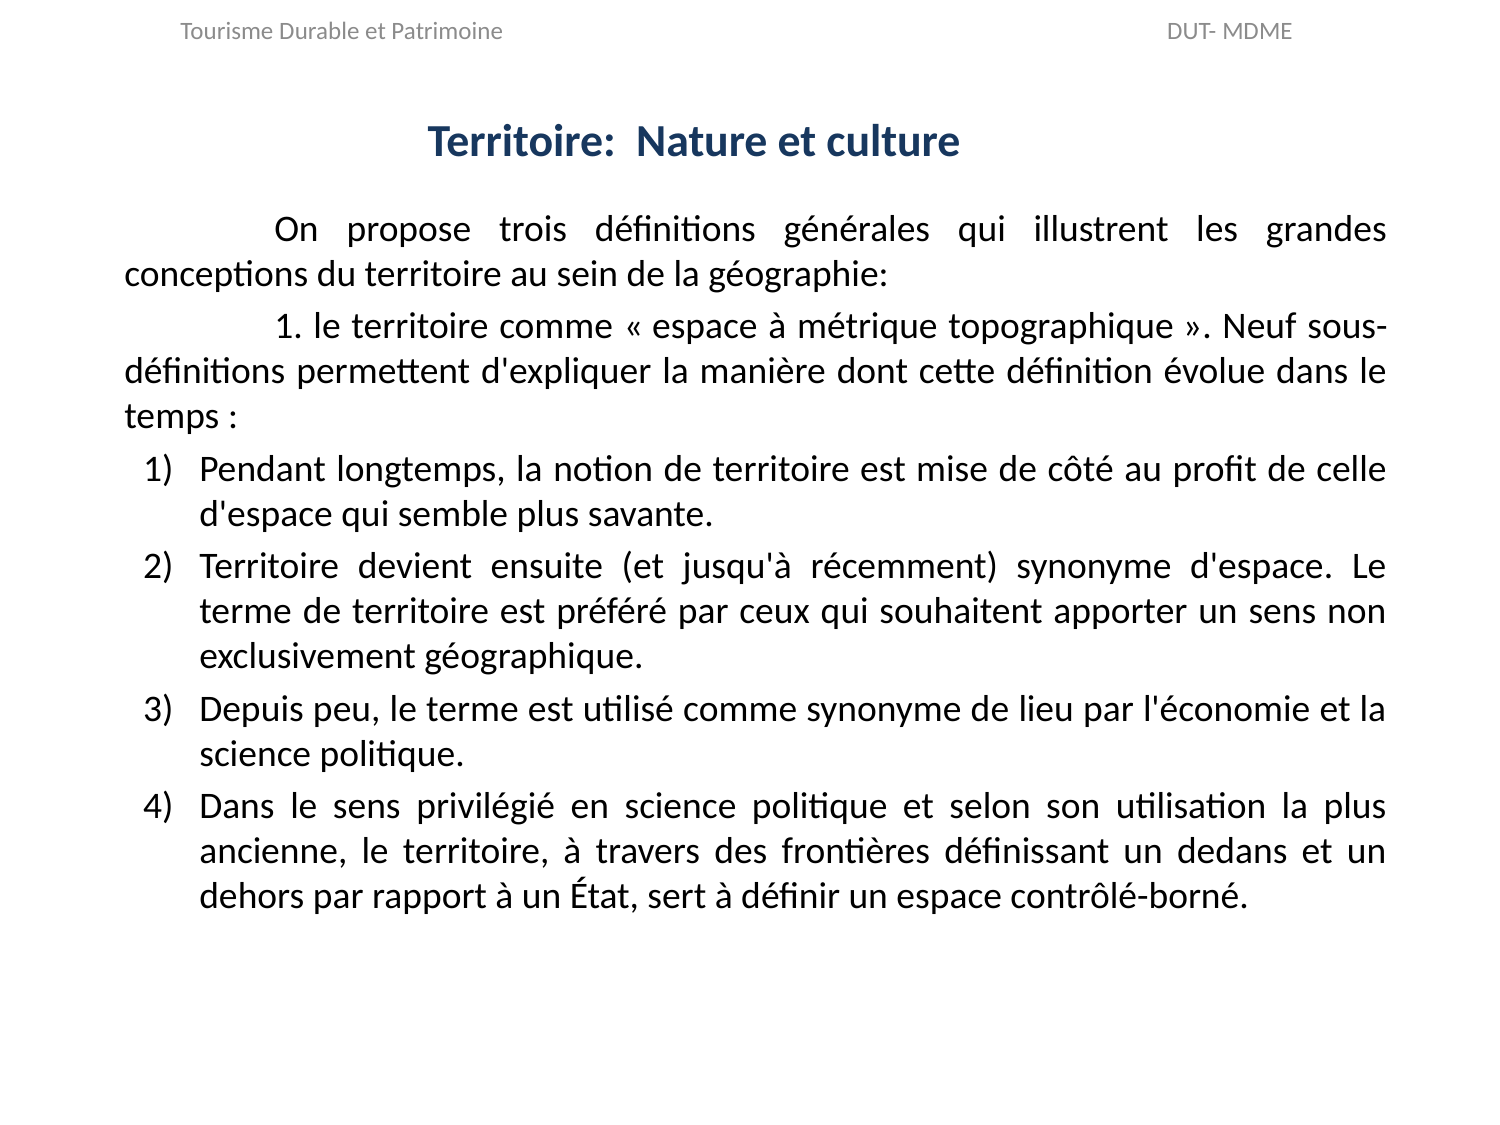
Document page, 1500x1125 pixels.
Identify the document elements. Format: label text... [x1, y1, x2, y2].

footer Tourisme Durable et Patrimoine DUT- MDME [41, 0, 1436, 60]
title Territoire: Nature et culture [76, 78, 1302, 196]
list On propose trois définitions générales qui illustrent les grandes conceptions du territoire au sein de la géographie: 1. le territoire comme « espace à métrique topographique ». Neuf sous-définitions permettent d'expliquer la manière dont cette définition évolue dans le temps : Pendant longtemps, la notion de territoire est mise de côté au profit de celle d'espace qui semble plus savante. Territoire devient ensuite (et jusqu'à récemment) synonyme d'espace. Le terme de territoire est préféré par ceux qui souhaitent apporter un sens non exclusivement géographique. Depuis peu, le terme est utilisé comme synonyme de lieu par l'économie et la science politique. Dans le sens privilégié en science politique et selon son utilisation la plus ancienne, le territoire, à travers des frontières définissant un dedans et un dehors par rapport à un État, sert à définir un espace contrôlé-borné. [53, 196, 1404, 1024]
